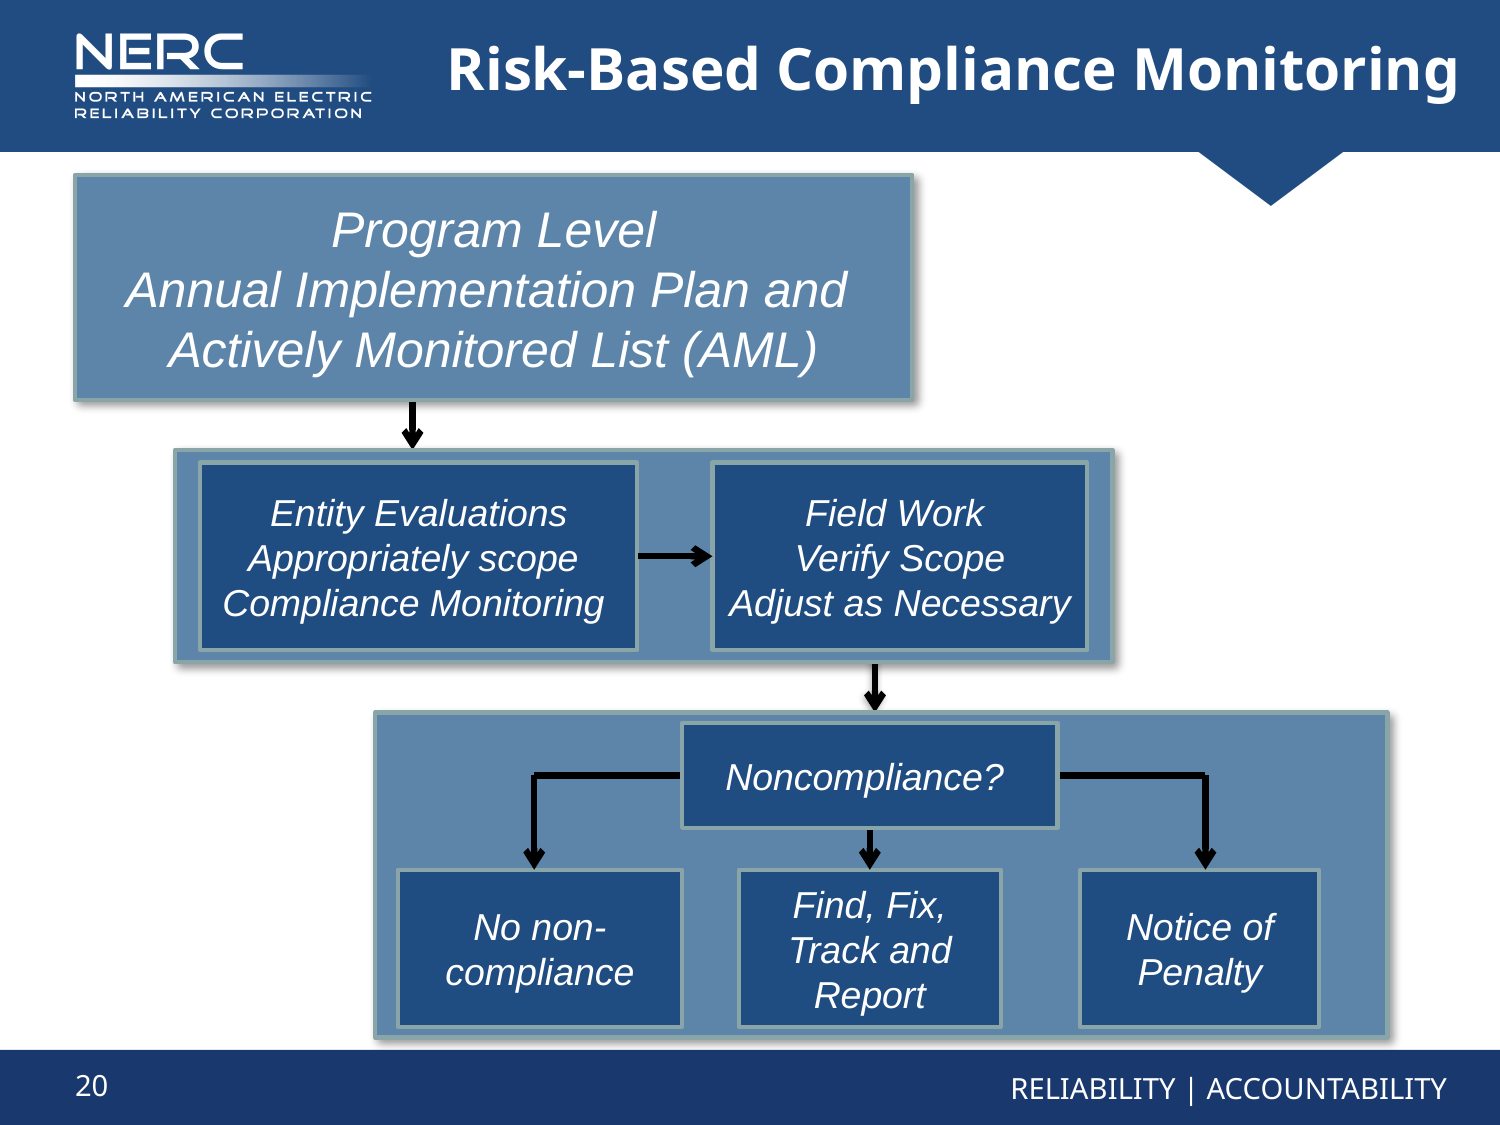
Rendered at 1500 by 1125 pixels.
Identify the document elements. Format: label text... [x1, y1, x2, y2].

text_box [173, 448, 1115, 664]
text_box Field Work Verify Scope Adjust as Necessary [710, 460, 1089, 652]
picture [0, 0, 1500, 206]
text_box Entity Evaluations Appropriately scope Compliance Monitoring [198, 460, 639, 652]
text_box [374, 712, 1388, 1038]
title Risk-Based Compliance Monitoring [287, 24, 1475, 133]
text_box Program Level Annual Implementation Plan and Actively Monitored List (AML) [73, 173, 914, 402]
